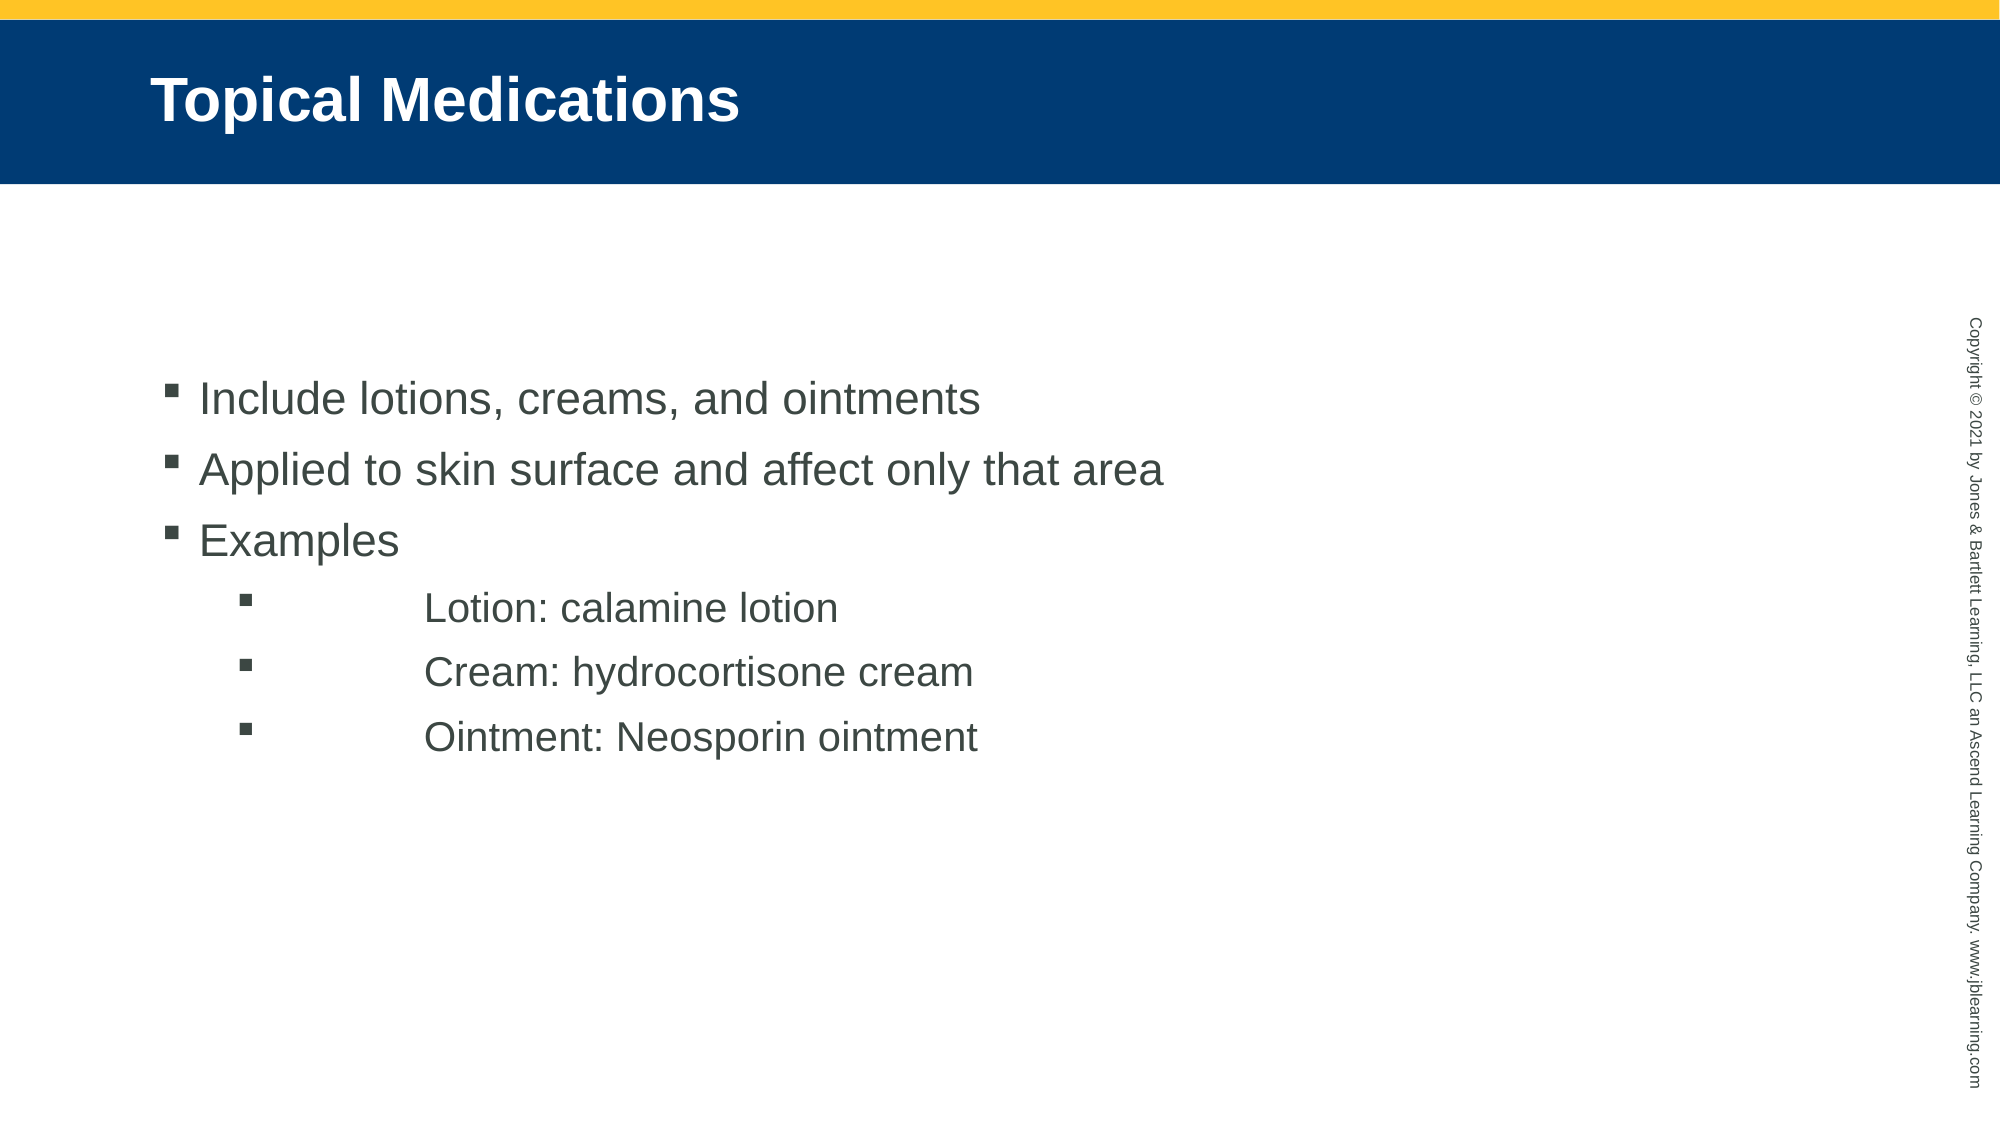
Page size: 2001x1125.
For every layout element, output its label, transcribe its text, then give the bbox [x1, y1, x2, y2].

title Topical Medications [0, 19, 2000, 185]
list Include lotions, creams, and ointments Applied to skin surface and affect only that area Examples Lotion: calamine lotion Cream: hydrocortisone cream Ointment: Neosporin ointment [146, 361, 1859, 1016]
